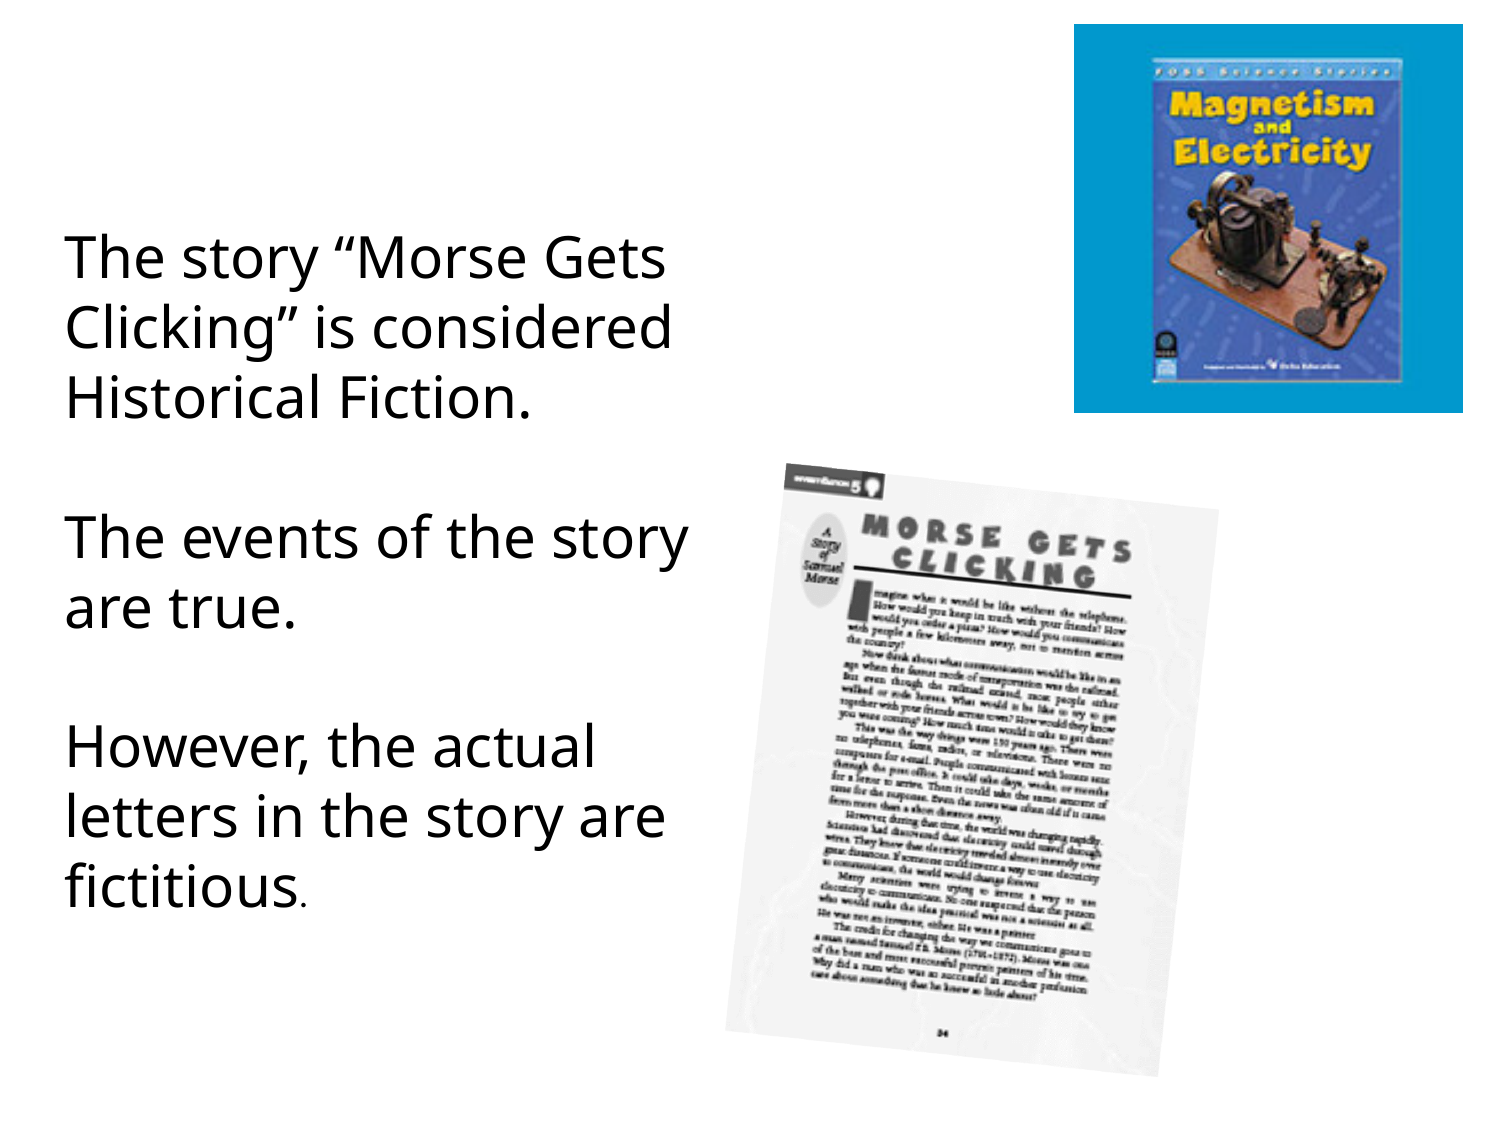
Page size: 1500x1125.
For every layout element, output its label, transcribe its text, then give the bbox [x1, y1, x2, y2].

picture [1152, 58, 1403, 384]
picture [726, 464, 1218, 1076]
text_box The story “Morse Gets Clicking” is considered Historical Fiction. The events of the story are true. However, the actual letters in the story are fictitious. [49, 212, 788, 927]
